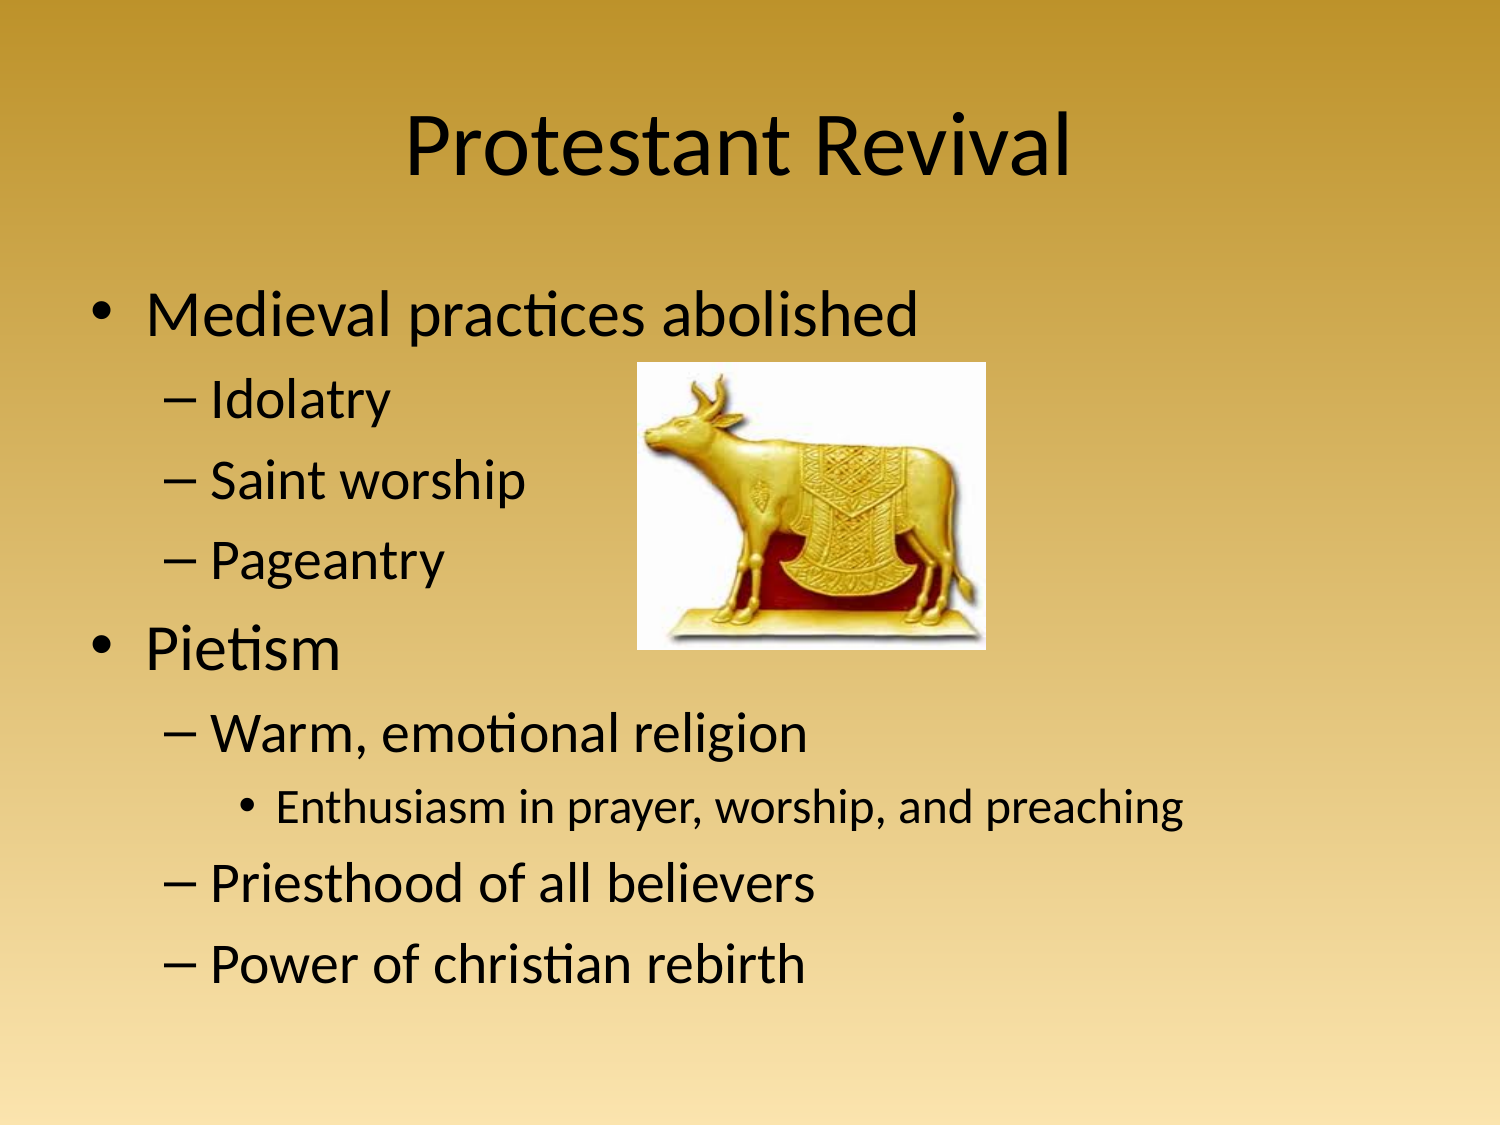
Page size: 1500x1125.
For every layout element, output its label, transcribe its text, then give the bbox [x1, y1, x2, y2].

title Protestant Revival [75, 45, 1425, 233]
list Medieval practices abolished Idolatry Saint worship Pageantry Pietism Warm, emotional religion Enthusiasm in prayer, worship, and preaching Priesthood of all believers Power of christian rebirth [75, 262, 1425, 1005]
picture [637, 362, 987, 651]
